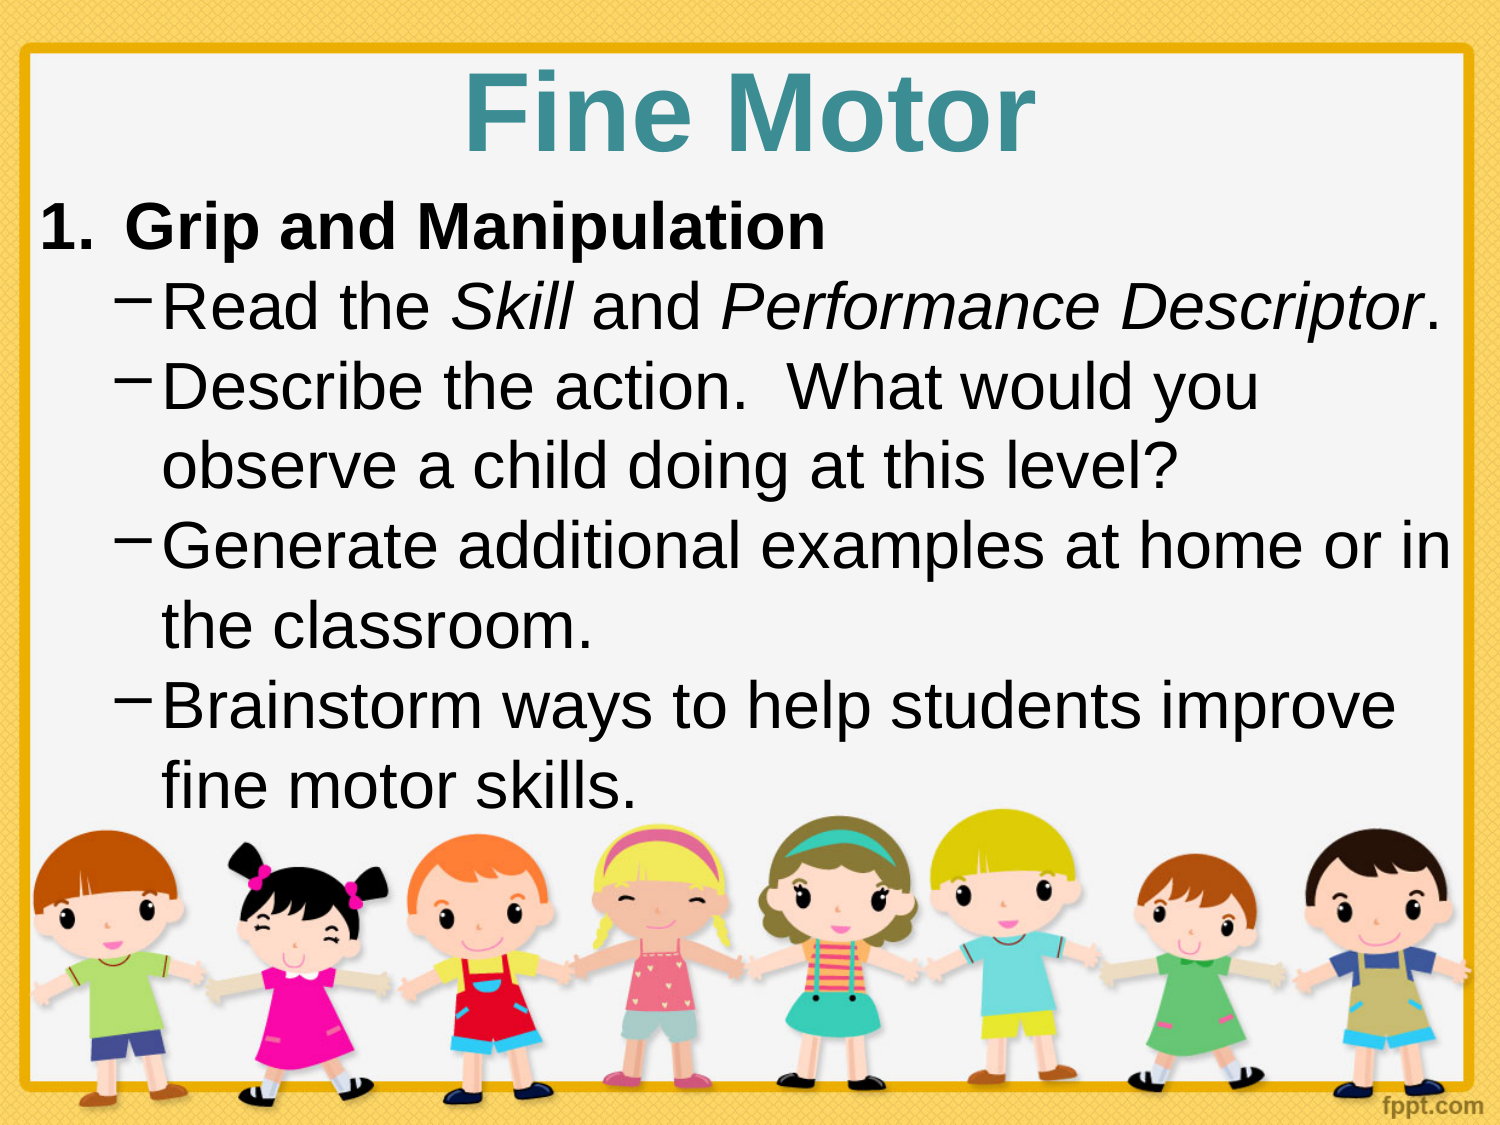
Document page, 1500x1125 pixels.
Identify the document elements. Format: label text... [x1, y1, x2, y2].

list Grip and Manipulation Read the Skill and Performance Descriptor. Describe the action. What would you observe a child doing at this level? Generate additional examples at home or in the classroom. Brainstorm ways to help students improve fine motor skills. [24, 174, 1488, 893]
title Fine Motor [75, 12, 1425, 174]
picture [0, 0, 1500, 1125]
